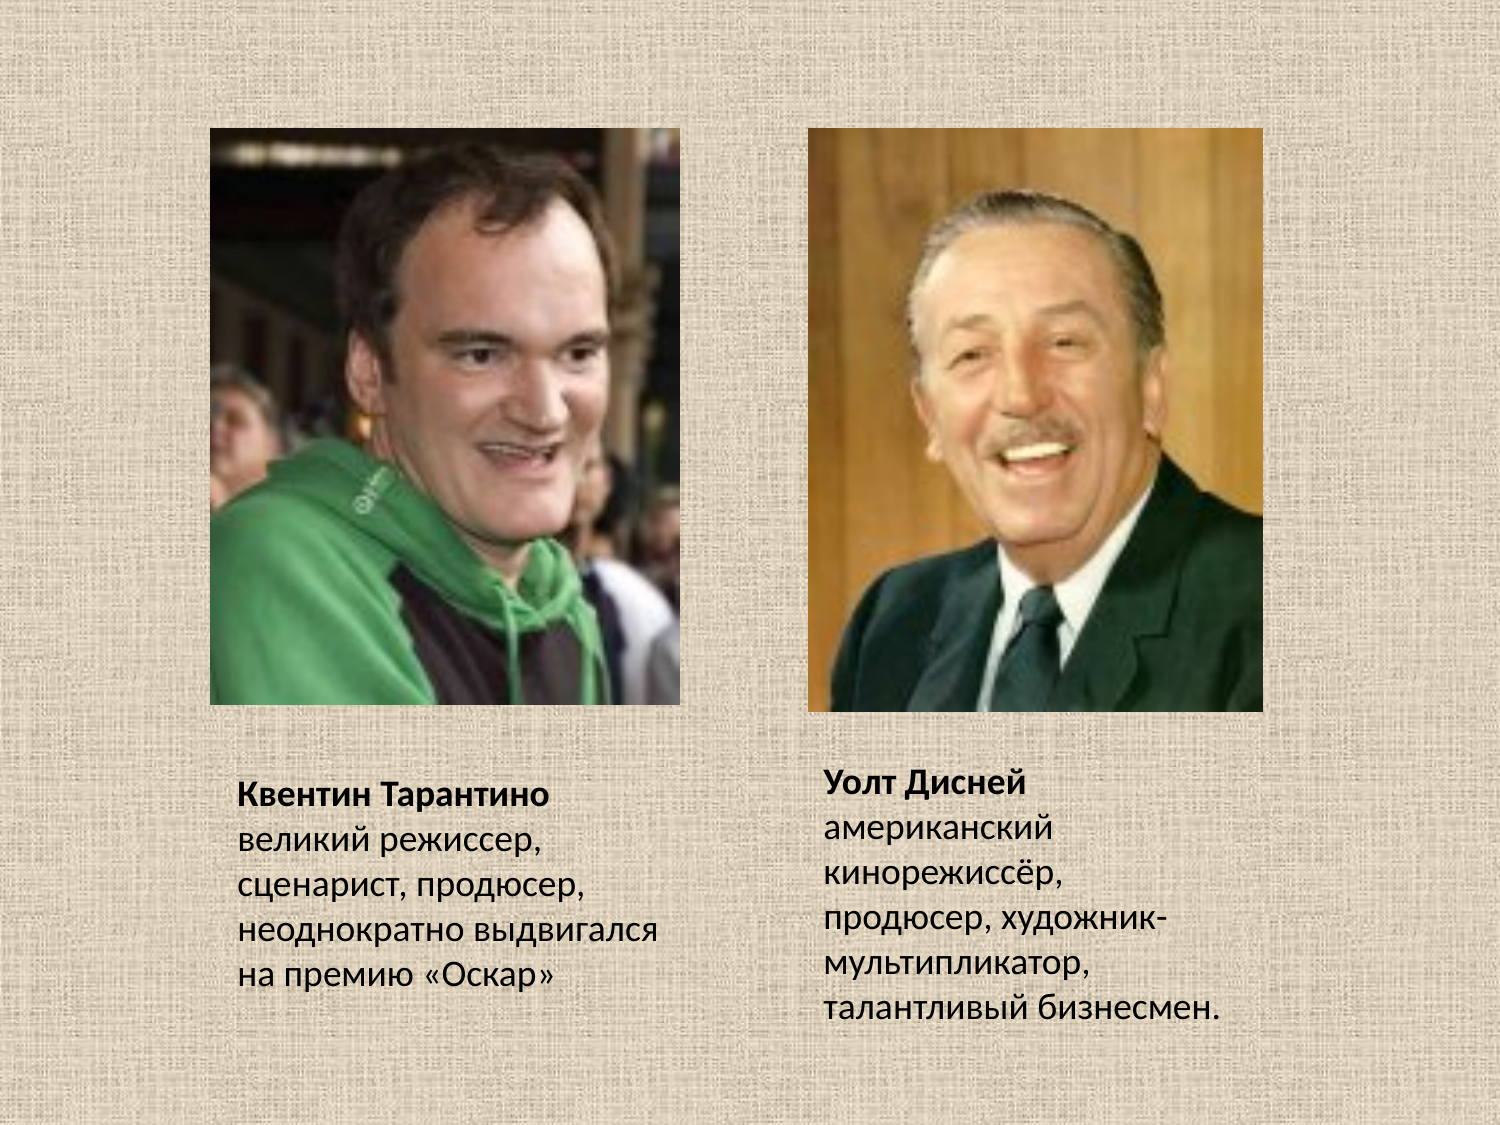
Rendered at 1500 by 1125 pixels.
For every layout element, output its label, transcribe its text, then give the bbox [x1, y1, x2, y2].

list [210, 128, 680, 706]
text_box Уолт Дисней американский кинорежиссёр, продюсер, художник-мультипликатор, талантливый бизнесмен. [808, 749, 1254, 1035]
picture [0, 0, 1500, 1125]
text_box Квентин Тарантино великий режиссер, сценарист, продюсер, неоднократно выдвигался на премию «Оскар» [222, 761, 692, 1002]
